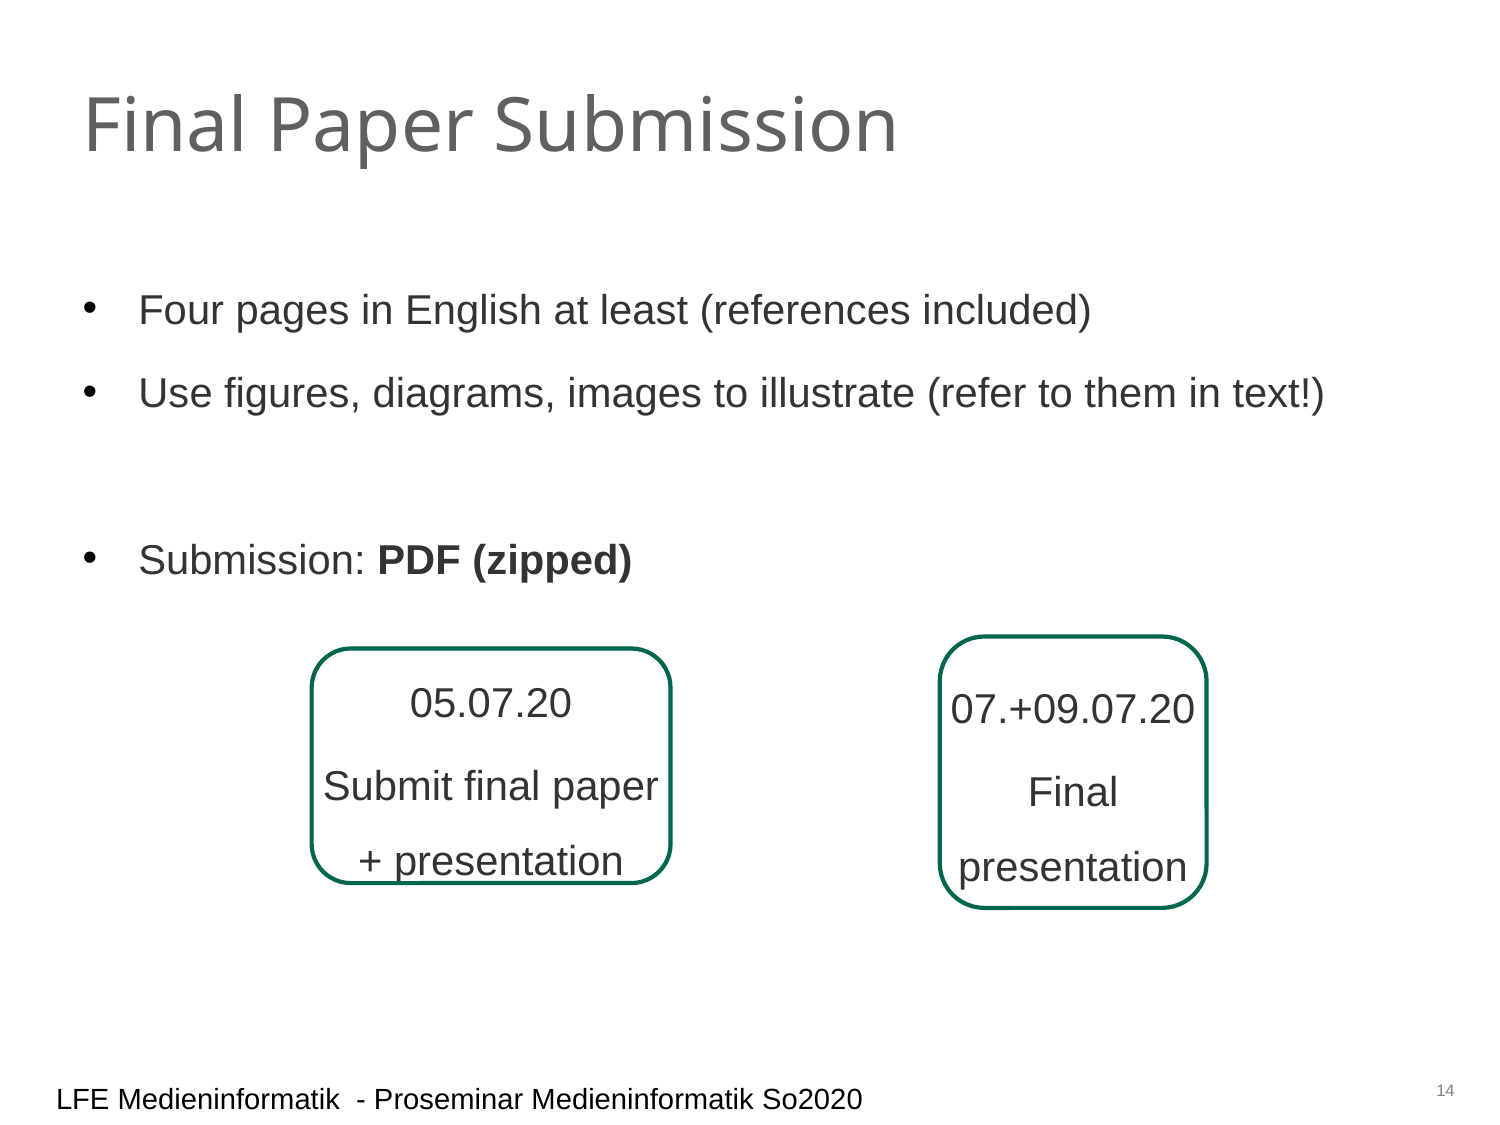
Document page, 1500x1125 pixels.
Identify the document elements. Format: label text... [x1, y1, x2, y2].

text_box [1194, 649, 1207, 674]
text_box 05.07.20 Submit final paper + presentation [311, 639, 671, 682]
text_box 05.07.20 Submit final paper + presentation [311, 850, 671, 895]
text_box 14 [1362, 1072, 1463, 1108]
text_box Four pages in English at least (references included) Use figures, diagrams, images to illustrate (refer to them in text!) Submission: PDF (zipped) [74, 249, 1425, 590]
text_box 07.+09.07.20 Final presentation [1175, 871, 1207, 907]
text_box 07.+09.07.20 Final presentation [939, 867, 971, 907]
text_box [311, 648, 671, 884]
text_box Final Paper Submission [74, 28, 1425, 216]
text_box [939, 636, 1207, 908]
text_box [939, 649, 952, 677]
